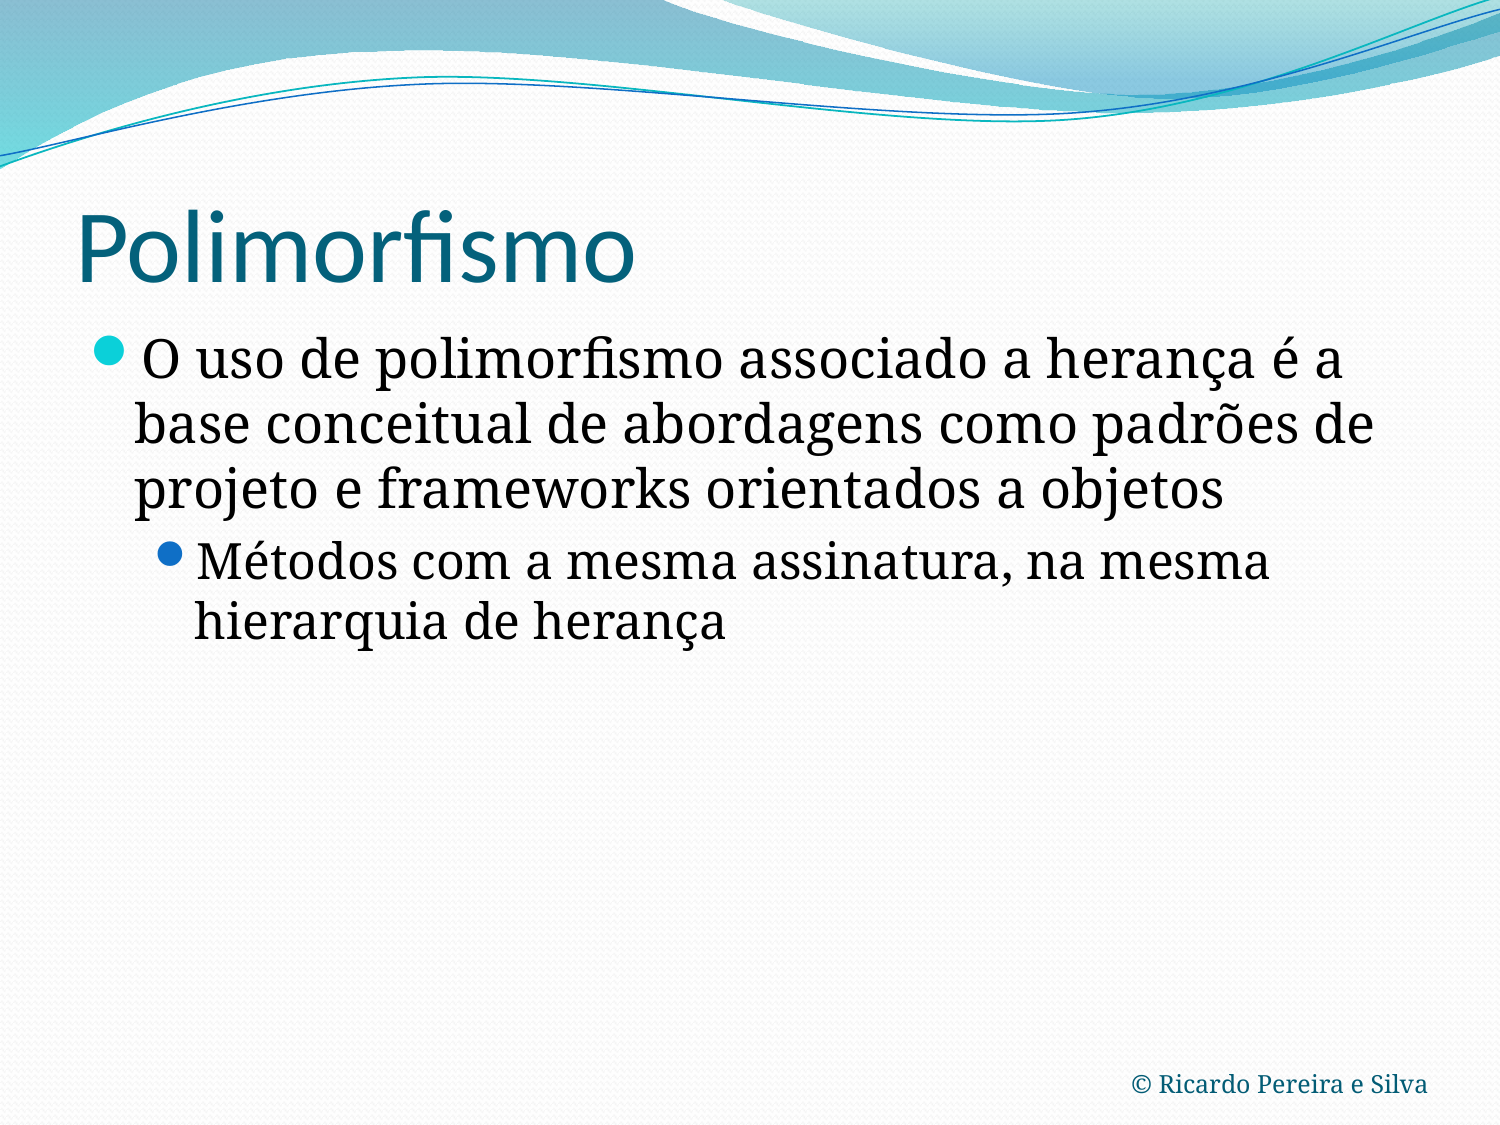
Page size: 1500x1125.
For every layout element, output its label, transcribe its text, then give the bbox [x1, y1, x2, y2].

footer © Ricardo Pereira e Silva [1101, 1042, 1429, 1103]
list O uso de polimorfismo associado a herança é a base conceitual de abordagens como padrões de projeto e frameworks orientados a objetos Métodos com a mesma assinatura, na mesma hierarquia de herança [75, 317, 1425, 1038]
title Polimorfismo [75, 115, 1425, 303]
